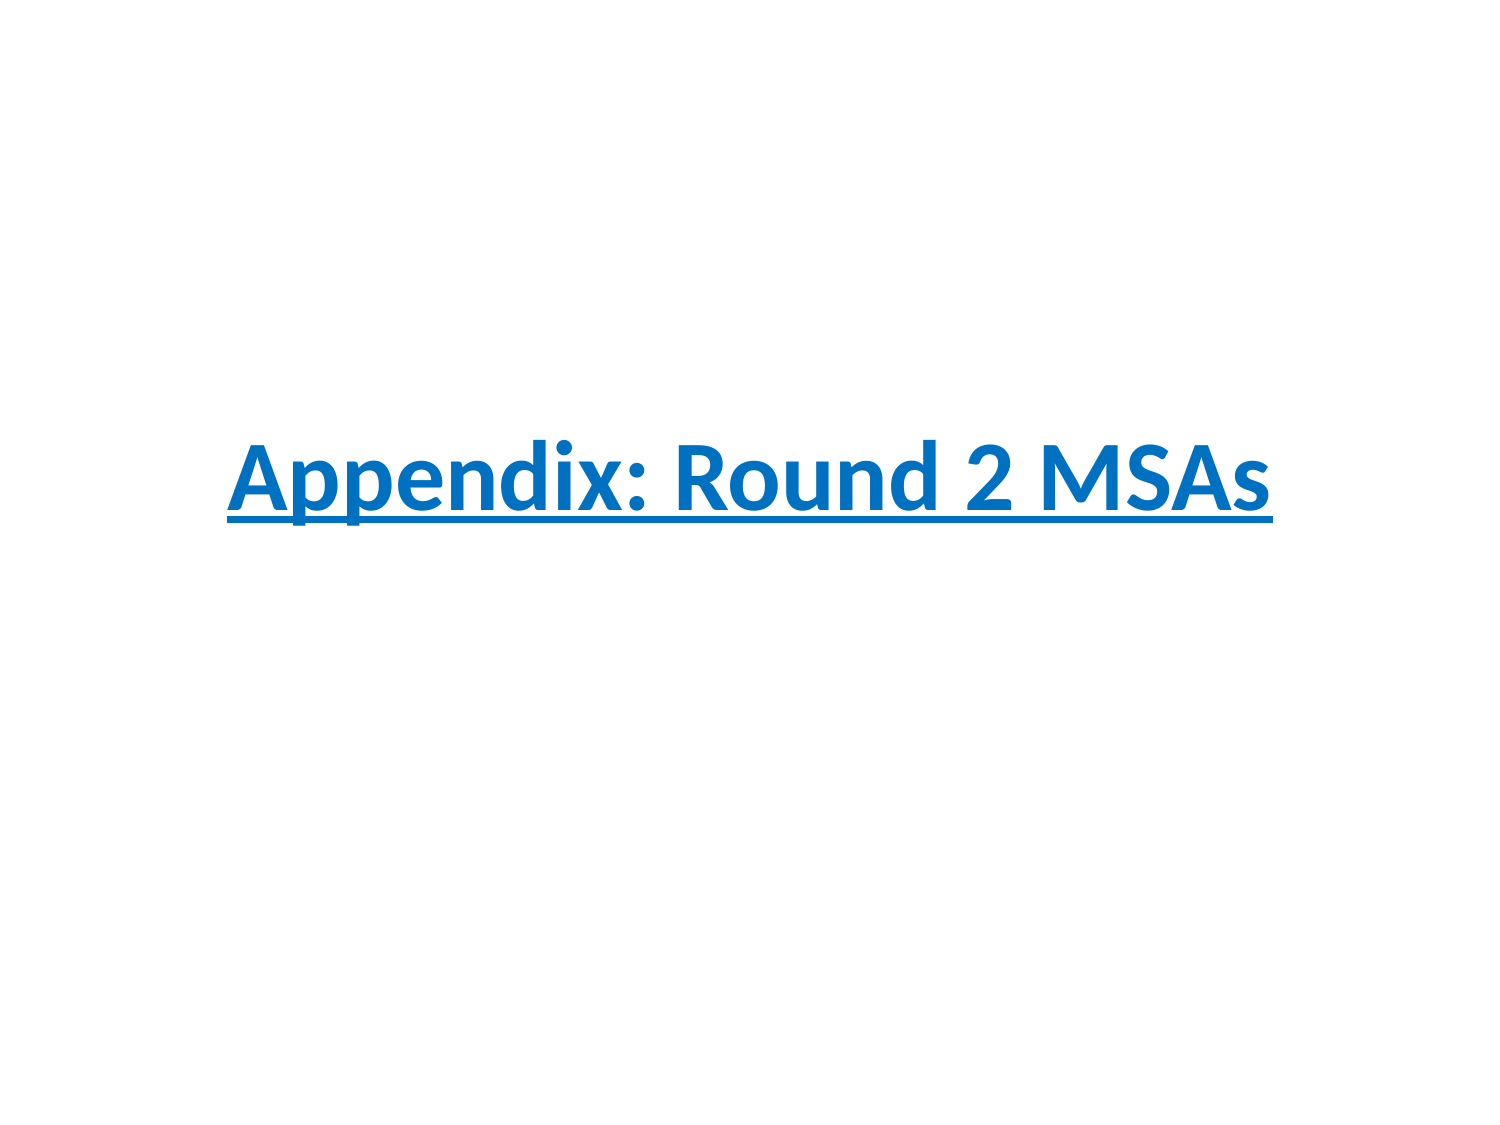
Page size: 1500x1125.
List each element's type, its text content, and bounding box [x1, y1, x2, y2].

title Appendix: Round 2 MSAs [112, 349, 1388, 591]
